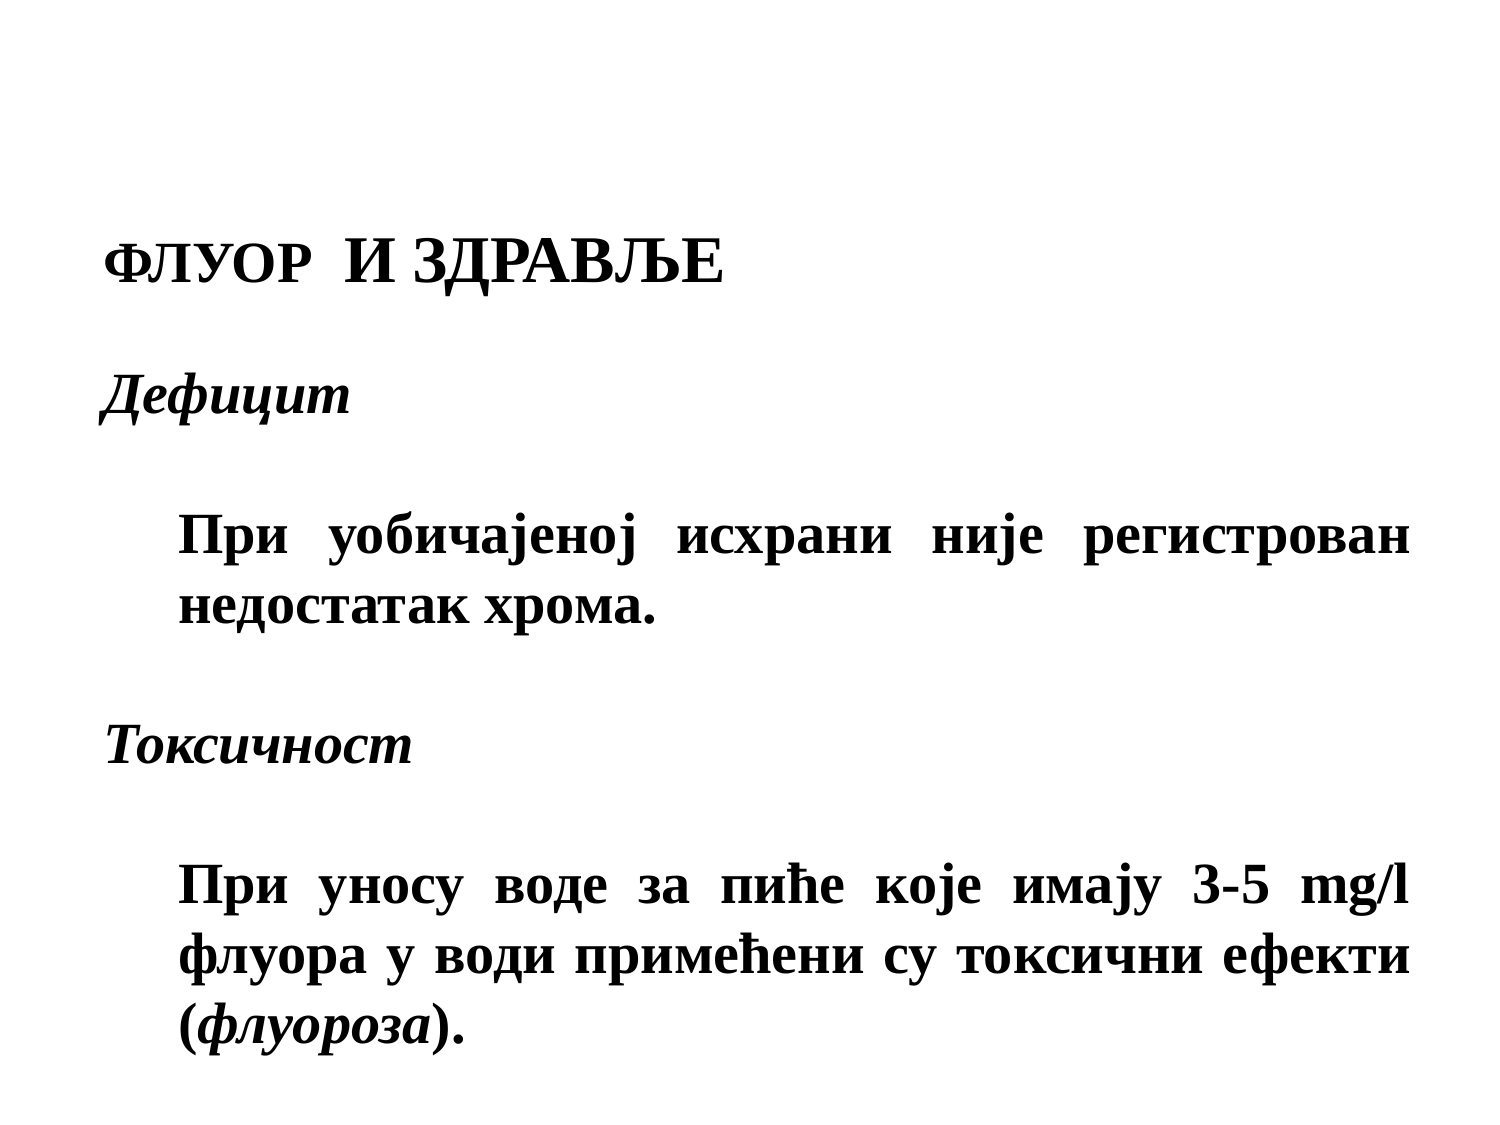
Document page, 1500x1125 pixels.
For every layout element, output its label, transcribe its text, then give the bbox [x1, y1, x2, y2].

text_box ФЛУОР И ЗДРАВЉЕ Дефицит При уобичајеној исхрани није регистрован недостатак хрома. Токсичност При уносу воде за пиће које имају 3-5 mg/l флуора у води примећени су токсични ефекти (флуороза). [88, 207, 1426, 1063]
